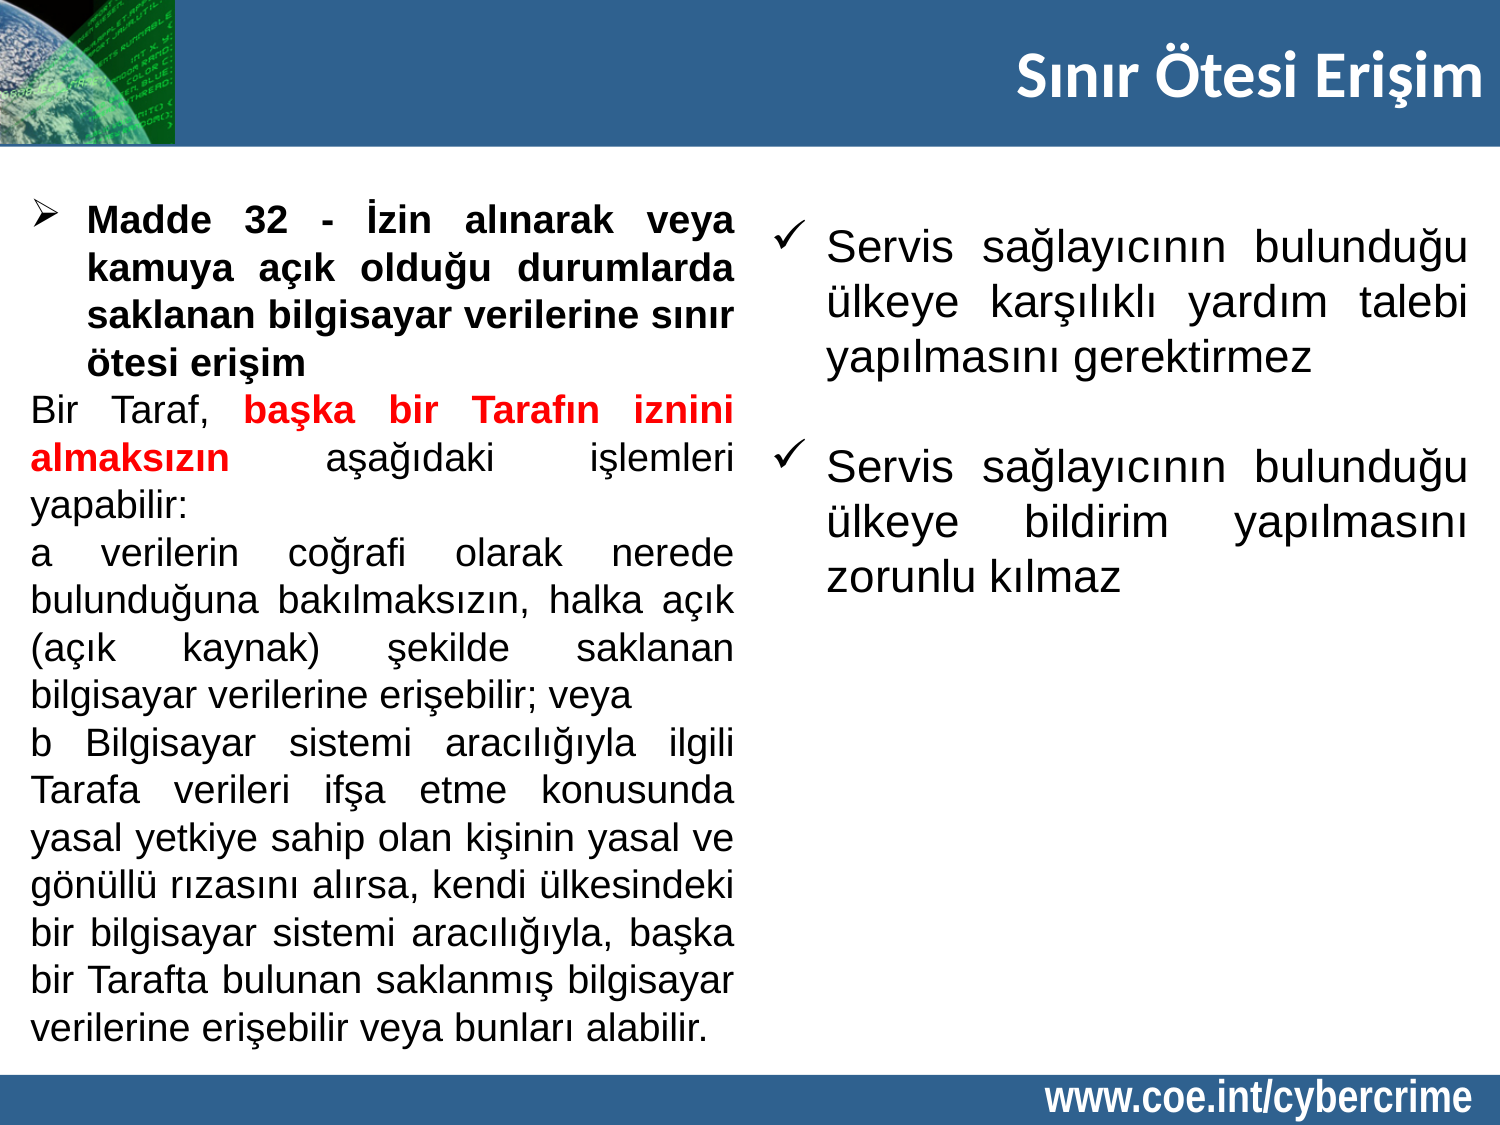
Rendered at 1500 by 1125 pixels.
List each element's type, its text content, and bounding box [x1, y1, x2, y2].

text_box [0, 1073, 1030, 1125]
text_box Madde 32 - İzin alınarak veya kamuya açık olduğu durumlarda saklanan bilgisayar verilerine sınır ötesi erişim Bir Taraf, başka bir Tarafın iznini almaksızın aşağıdaki işlemleri yapabilir: a verilerin coğrafi olarak nerede bulunduğuna bakılmaksızın, halka açık (açık kaynak) şekilde saklanan bilgisayar verilerine erişebilir; veya b Bilgisayar sistemi aracılığıyla ilgili Tarafa verileri ifşa etme konusunda yasal yetkiye sahip olan kişinin yasal ve gönüllü rızasını alırsa, kendi ülkesindeki bir bilgisayar sistemi aracılığıyla, başka bir Tarafta bulunan saklanmış bilgisayar verilerine erişebilir veya bunları alabilir. [15, 186, 750, 1057]
picture [0, 0, 175, 144]
text_box Servis sağlayıcının bulunduğu ülkeye karşılıklı yardım talebi yapılmasını gerektirmez Servis sağlayıcının bulunduğu ülkeye bildirim yapılmasını zorunlu kılmaz [755, 209, 1485, 610]
text_box Sınır Ötesi Erişim [177, 0, 1500, 149]
text_box www.coe.int/cybercrime [1030, 1059, 1500, 1125]
